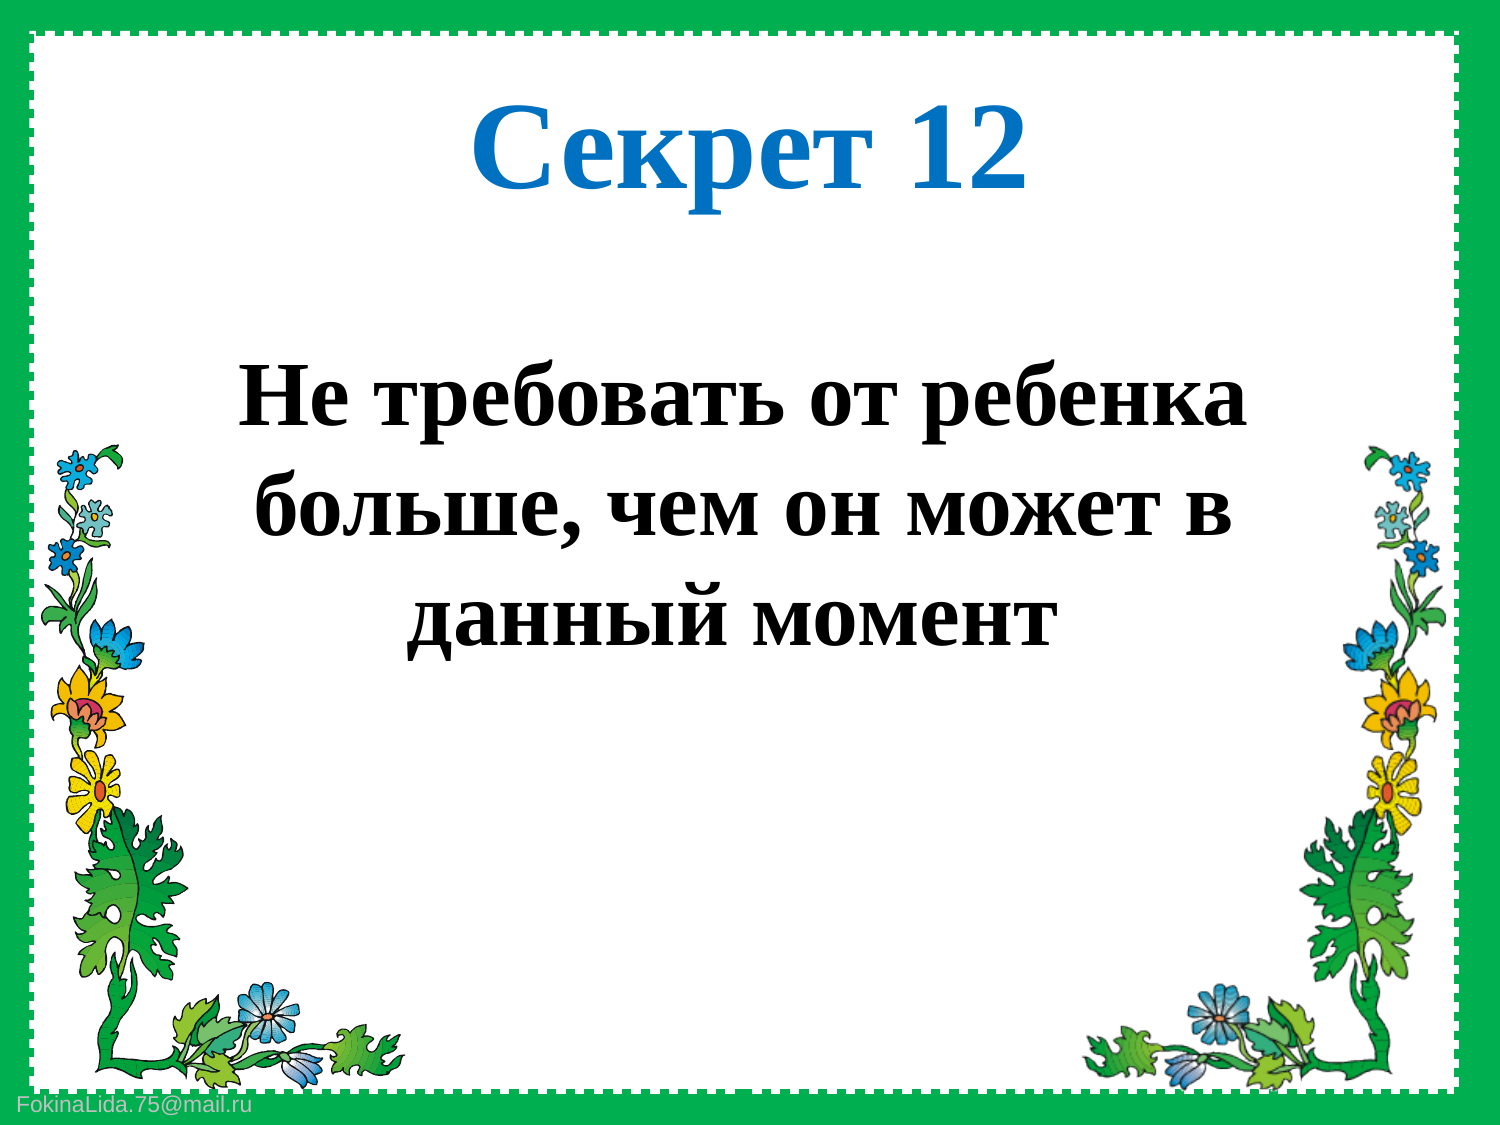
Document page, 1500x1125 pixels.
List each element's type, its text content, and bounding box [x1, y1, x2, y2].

picture [1080, 444, 1448, 1093]
list Не требовать от ребенка больше, чем он может в данный момент [159, 326, 1329, 1005]
title Секрет 12 [75, 45, 1425, 233]
